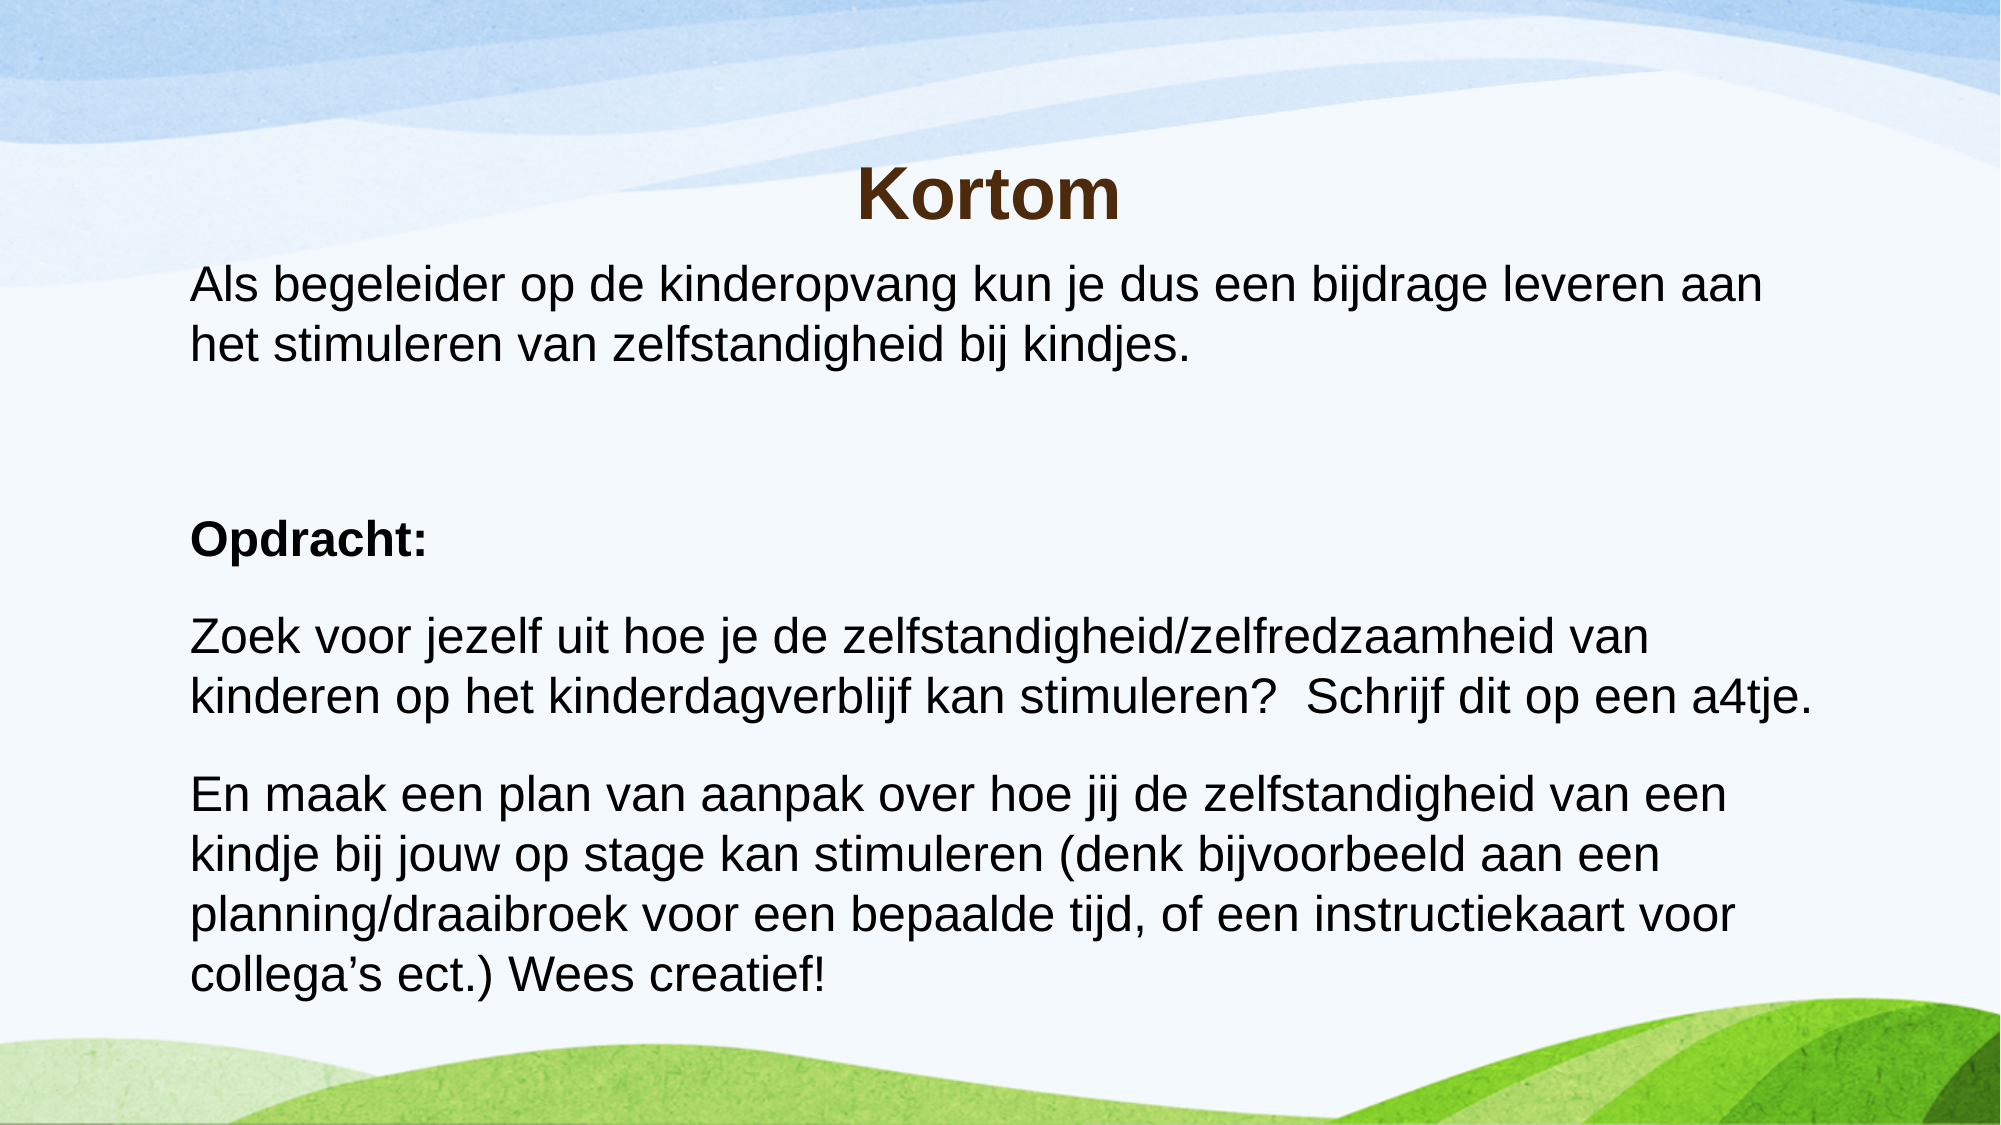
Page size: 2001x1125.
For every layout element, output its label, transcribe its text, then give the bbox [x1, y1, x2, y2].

picture [0, 0, 2001, 1125]
list Als begeleider op de kinderopvang kun je dus een bijdrage leveren aan het stimuleren van zelfstandigheid bij kindjes. Opdracht: Zoek voor jezelf uit hoe je de zelfstandigheid/zelfredzaamheid van kinderen op het kinderdagverblijf kan stimuleren? Schrijf dit op een a4tje. En maak een plan van aanpak over hoe jij de zelfstandigheid van een kindje bij jouw op stage kan stimuleren (denk bijvoorbeeld aan een planning/draaibroek voor een bepaalde tijd, of een instructiekaart voor collega’s ect.) Wees creatief! [174, 243, 1857, 1024]
title Kortom [174, 43, 1825, 243]
